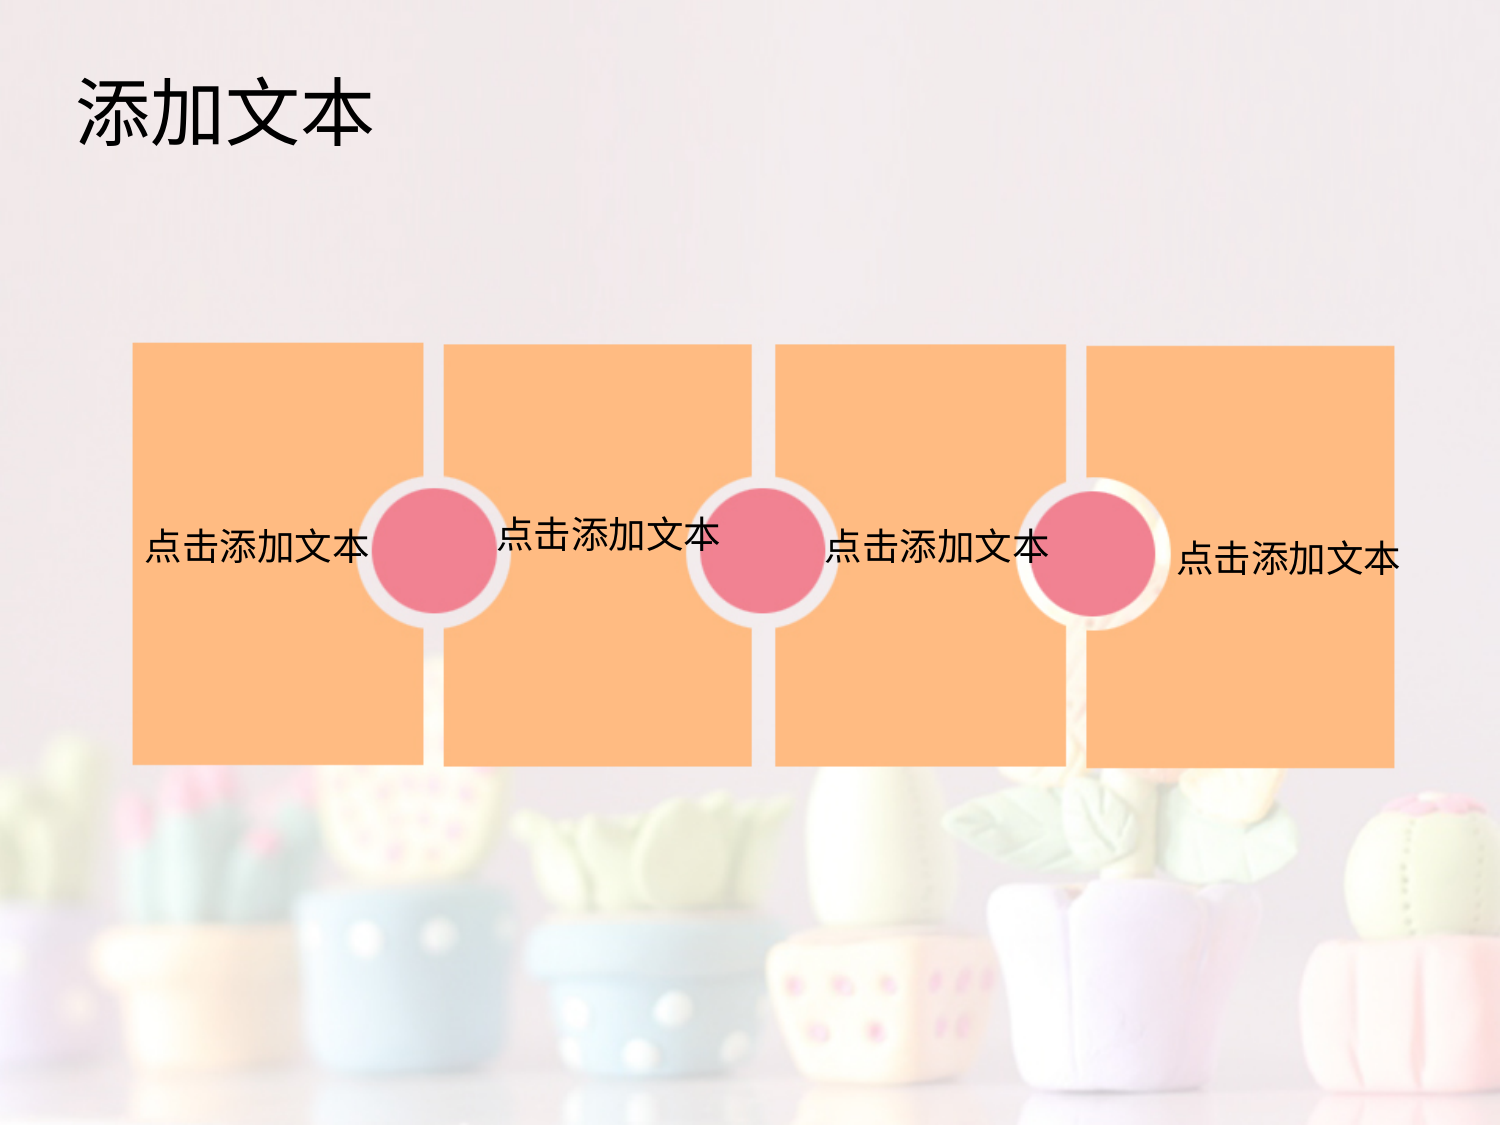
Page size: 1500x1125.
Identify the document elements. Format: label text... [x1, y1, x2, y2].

text_box 点击添加文本 [809, 515, 1065, 576]
text_box 点击添加文本 [1161, 527, 1417, 588]
text_box 点击添加文本 [130, 515, 385, 576]
text_box 点击添加文本 [481, 503, 737, 564]
picture [0, 0, 1500, 1125]
text_box 添加文本 [60, 58, 391, 164]
